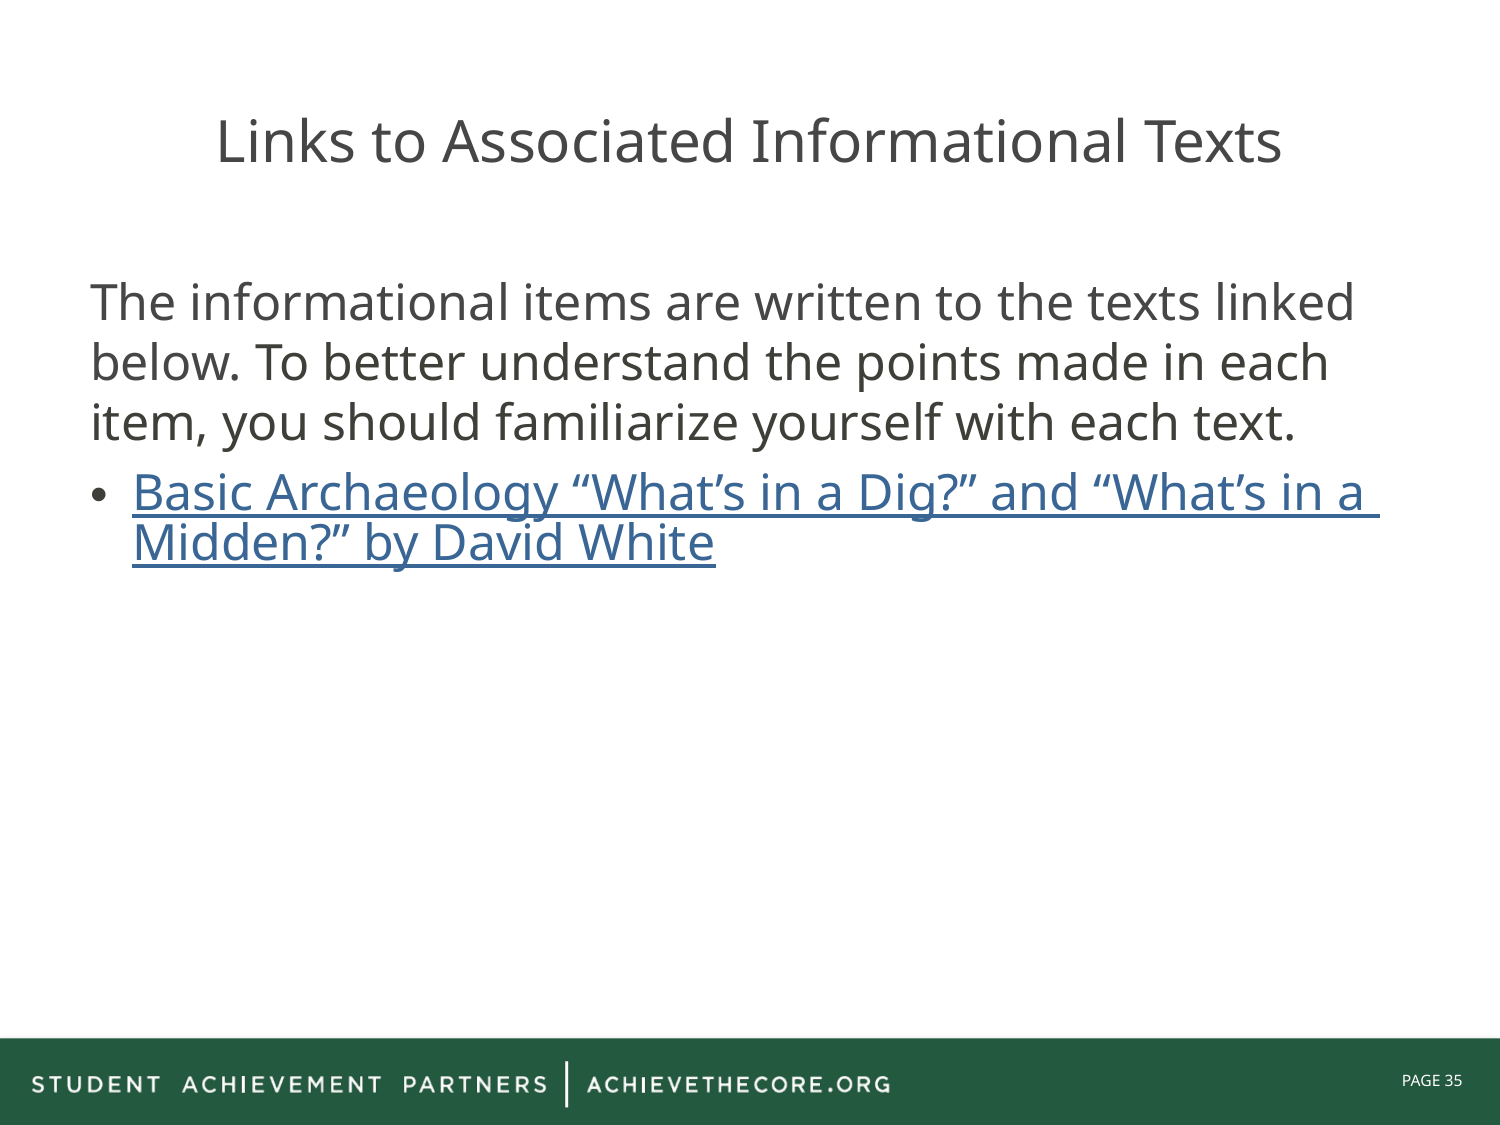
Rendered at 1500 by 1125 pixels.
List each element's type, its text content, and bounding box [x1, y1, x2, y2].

title Links to Associated Informational Texts [75, 45, 1425, 233]
list The informational items are written to the texts linked below. To better understand the points made in each item, you should familiarize yourself with each text. Basic Archaeology “What’s in a Dig?” and “What’s in a Midden?” by David White [75, 262, 1425, 1005]
